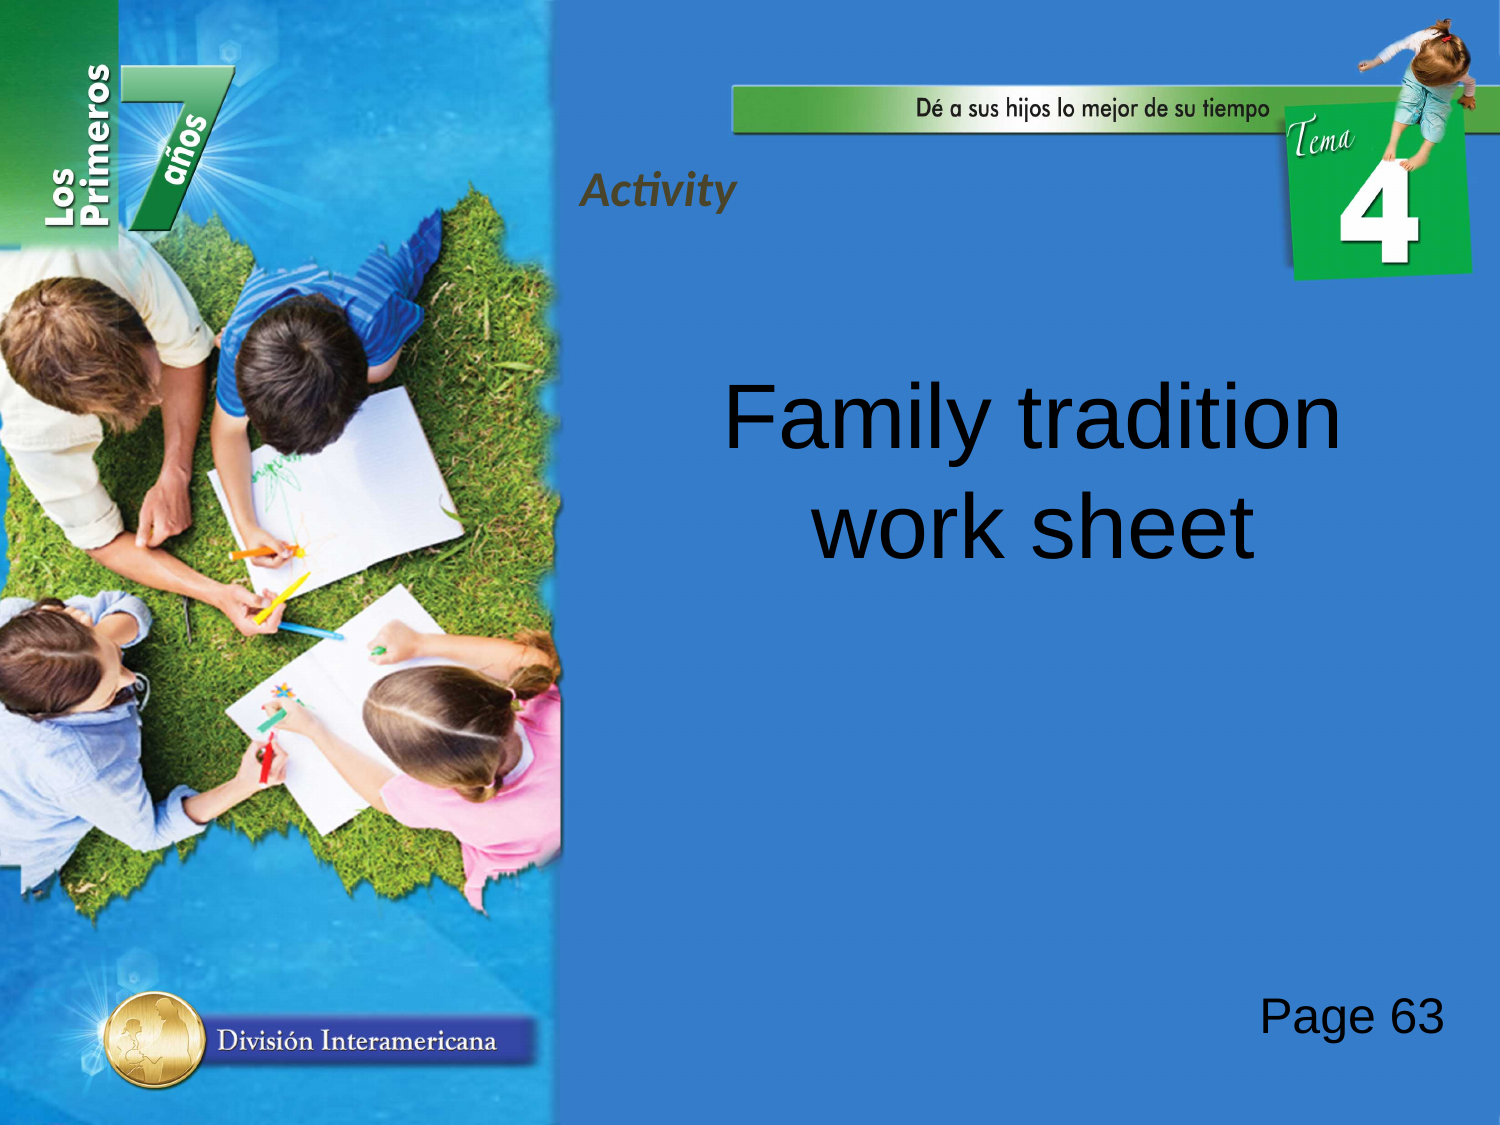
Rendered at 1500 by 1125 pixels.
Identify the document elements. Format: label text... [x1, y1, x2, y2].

picture [0, 0, 1500, 1125]
text_box Activity [565, 148, 752, 224]
text_box Page 63 [1175, 975, 1461, 1051]
text_box Family tradition work sheet [620, 349, 1447, 585]
